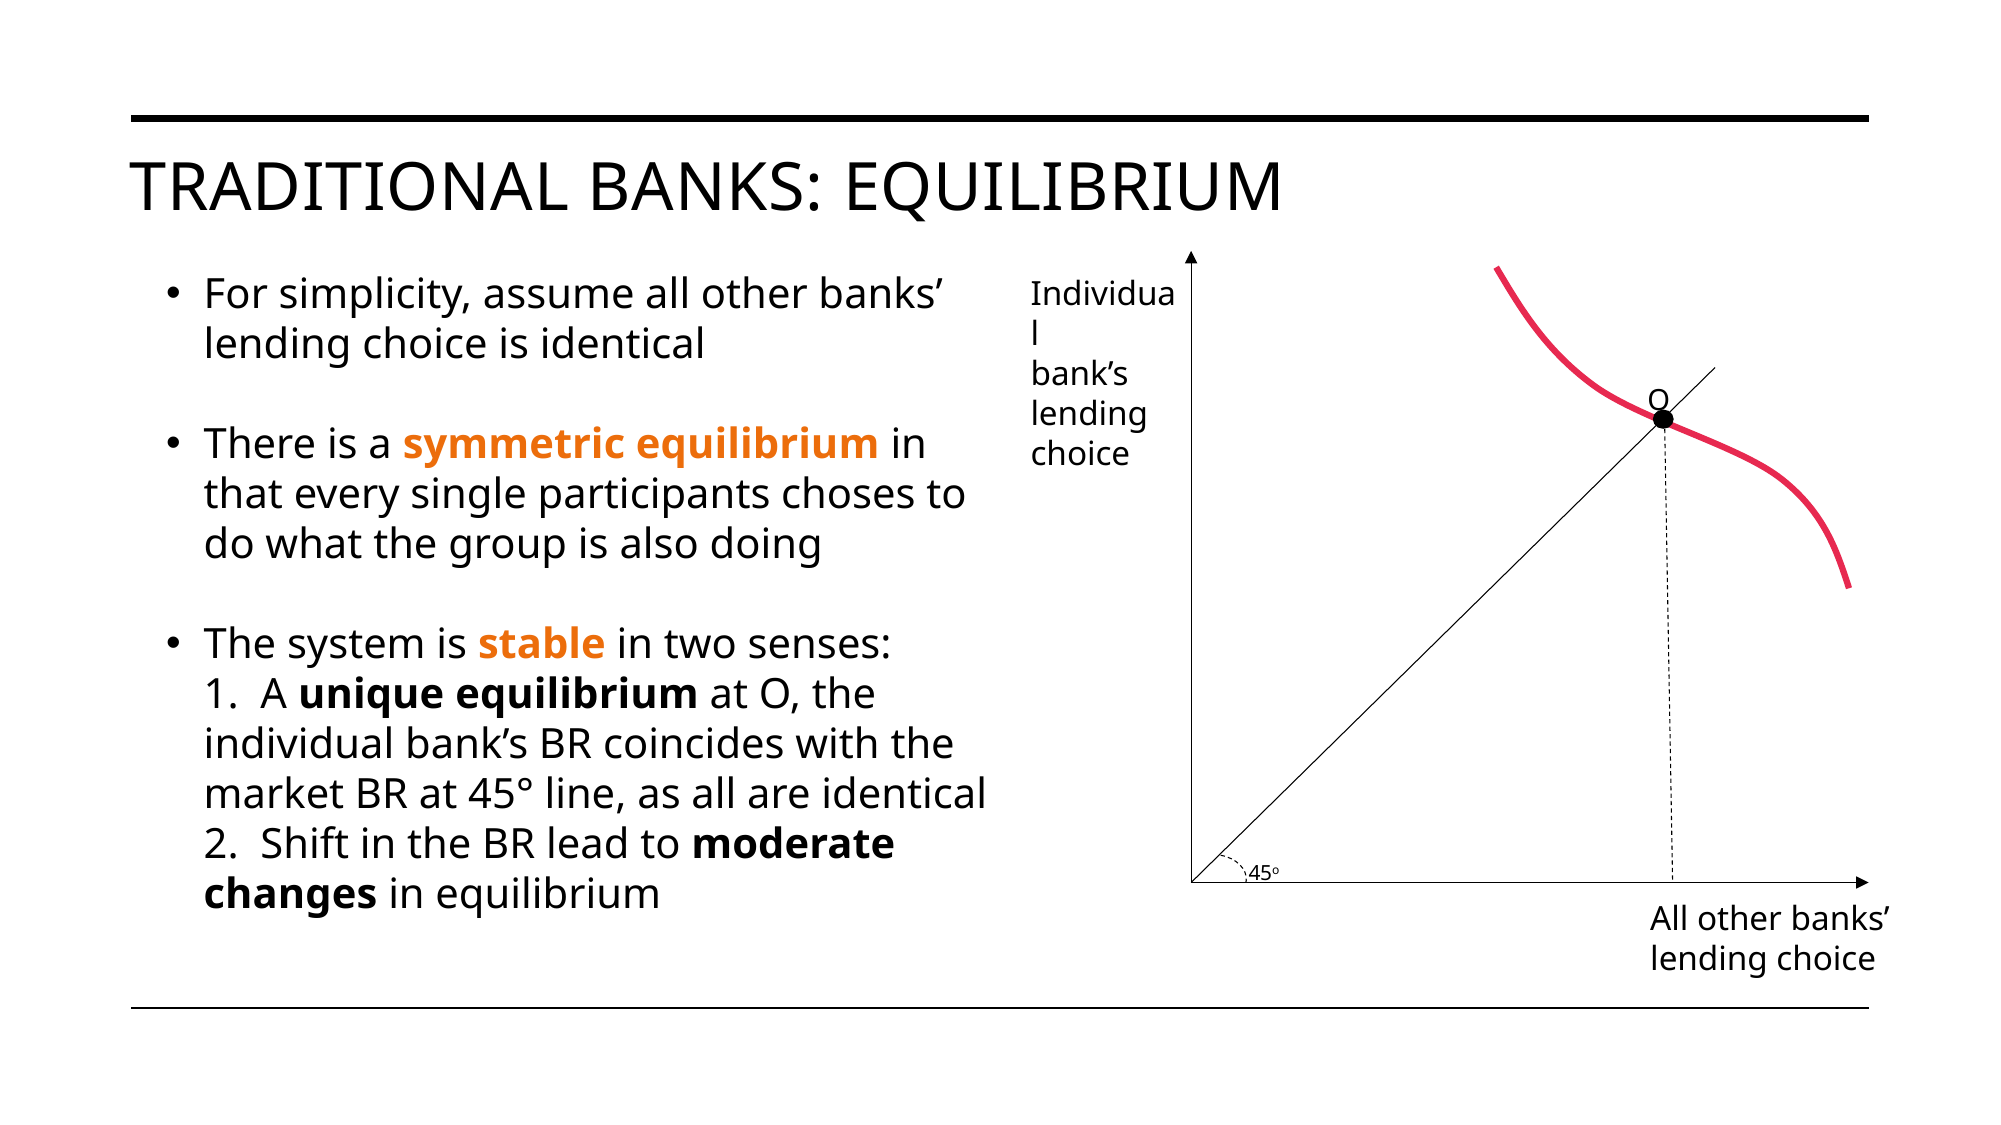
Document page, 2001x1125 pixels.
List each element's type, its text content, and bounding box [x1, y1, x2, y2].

list For simplicity, assume all other banks’ lending choice is identical There is a symmetric equilibrium in that every single participants choses to do what the group is also doing The system is stable in two senses: 1. A unique equilibrium at O, the individual bank’s BR coincides with the market BR at 45° line, as all are identical 2. Shift in the BR lead to moderate changes in equilibrium [114, 259, 1024, 973]
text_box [1023, 250, 1886, 965]
title traditional banks: Equilibrium [114, 136, 1869, 221]
